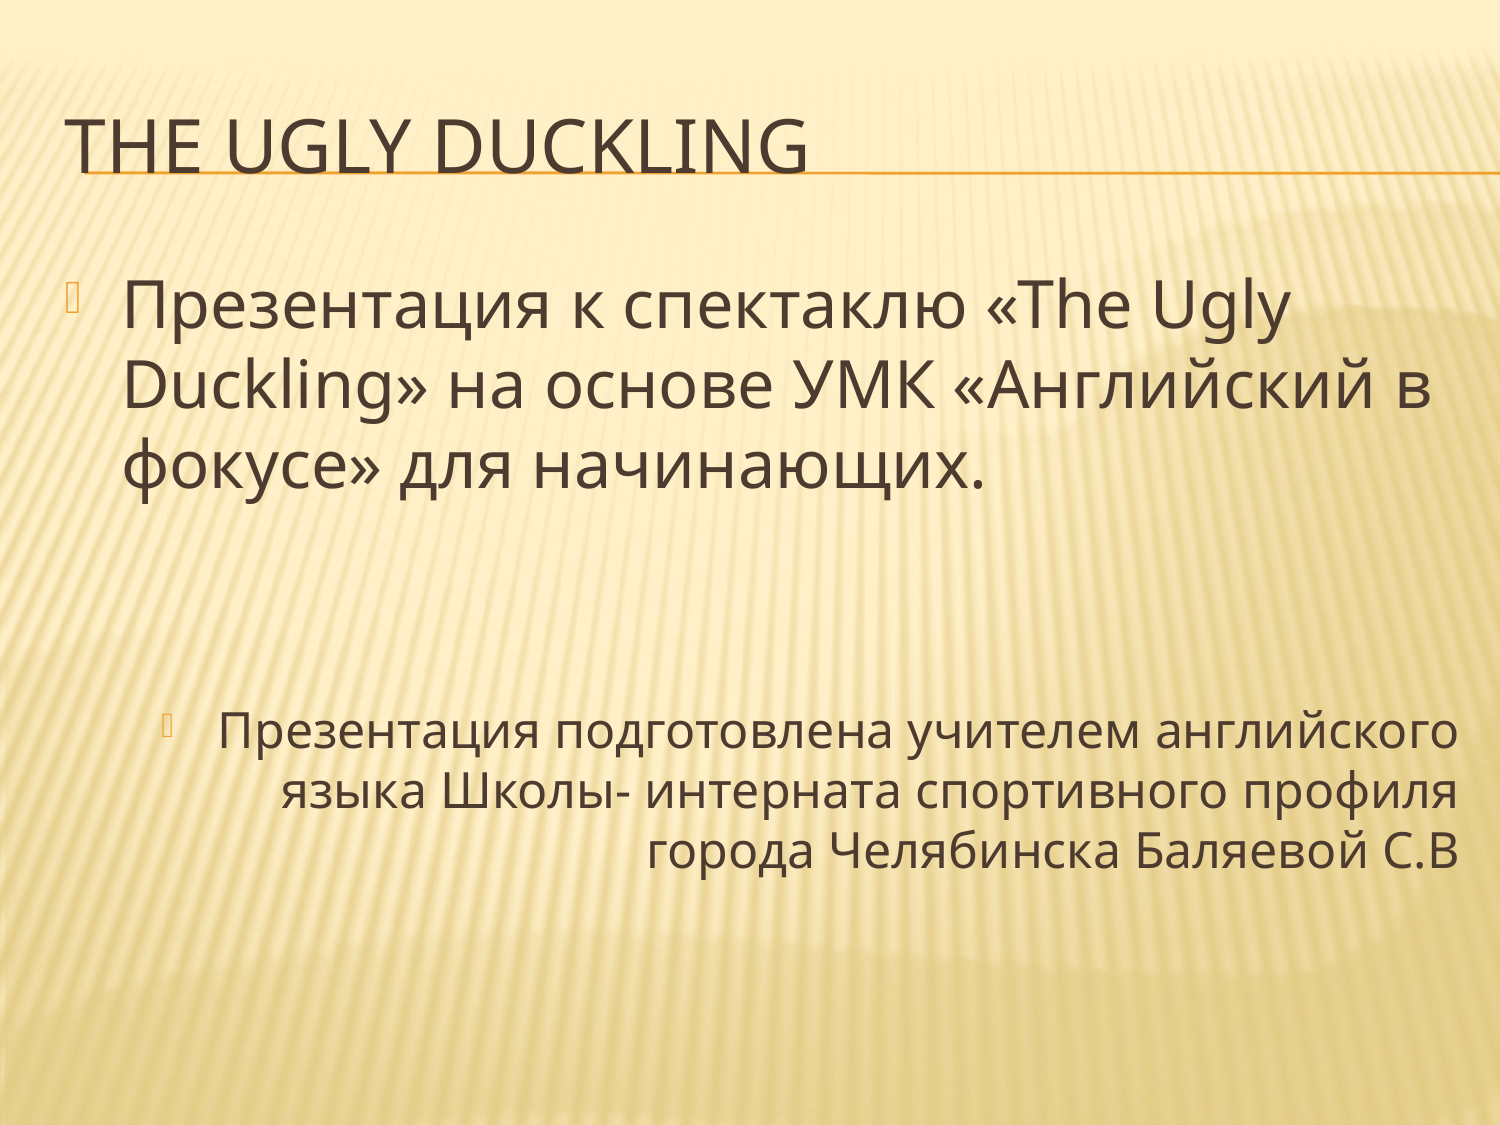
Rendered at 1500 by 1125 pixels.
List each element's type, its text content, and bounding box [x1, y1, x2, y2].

list Презентация к спектаклю «Тhe Ugly Duckling» на основе УМК «Английский в фокусе» для начинающих. Презентация подготовлена учителем английского языка Школы- интерната спортивного профиля города Челябинска Баляевой С.В [50, 254, 1475, 998]
title Тhе Ugly Duckling [50, 75, 1475, 213]
